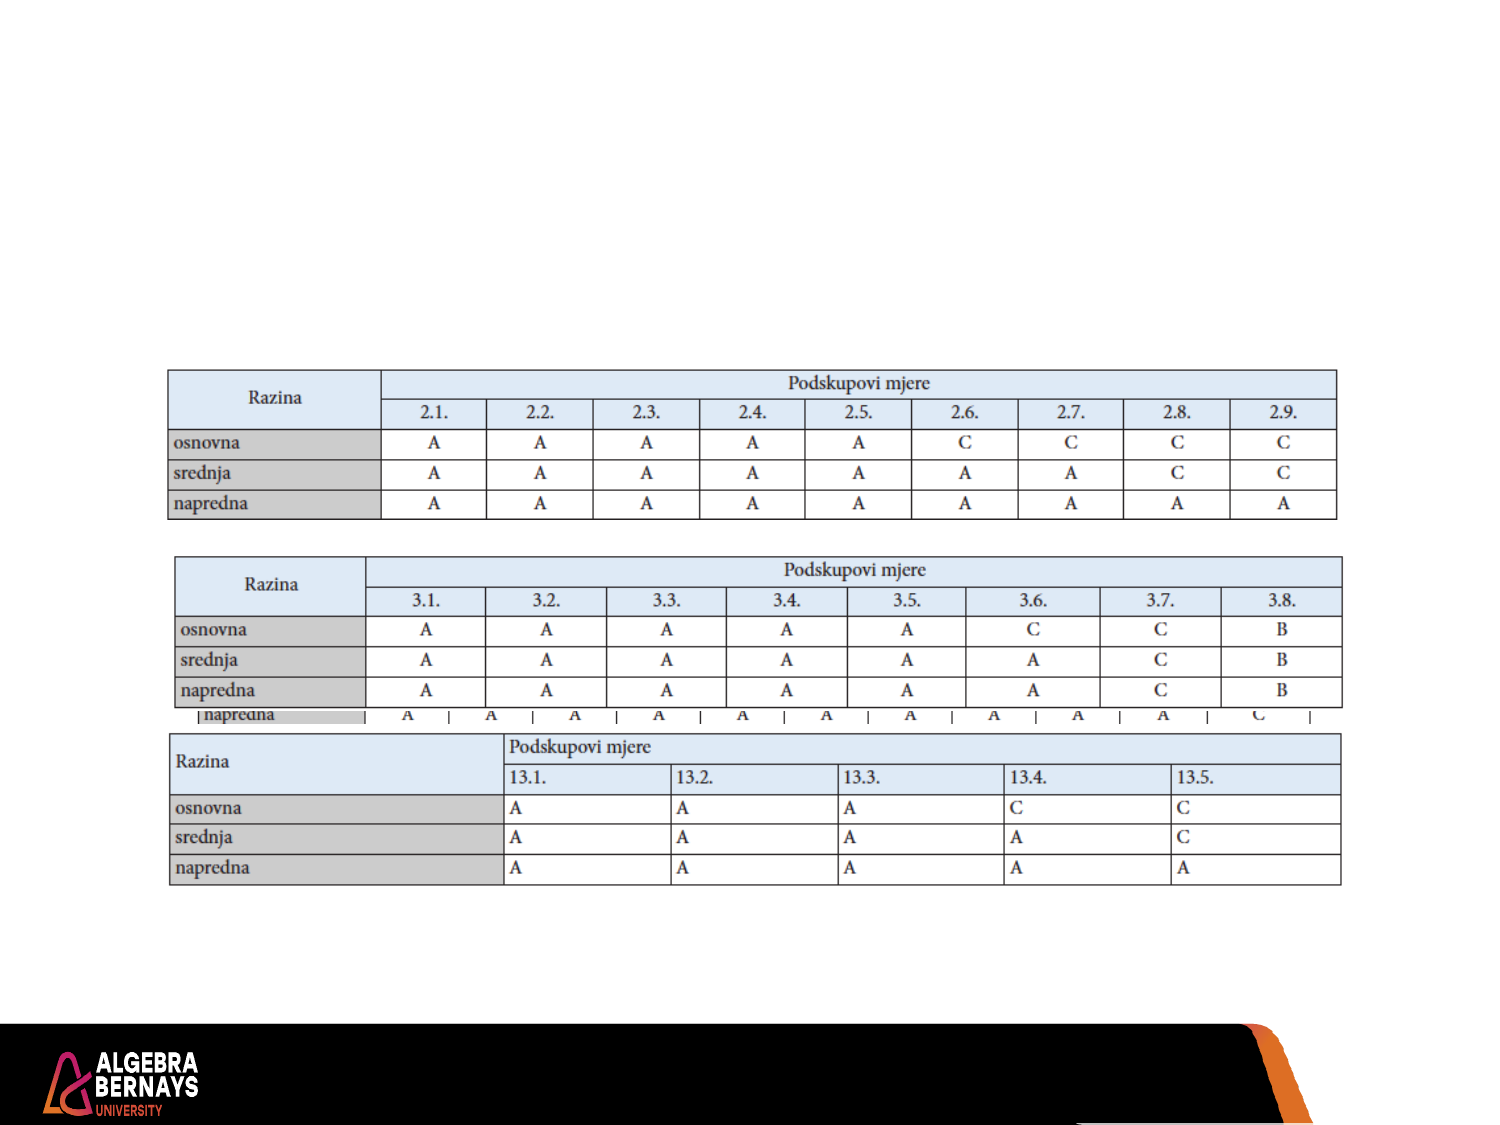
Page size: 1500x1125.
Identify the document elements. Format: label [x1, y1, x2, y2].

list [183, 711, 1317, 724]
picture [160, 555, 1347, 711]
picture [0, 1023, 1468, 1125]
picture [160, 724, 1351, 899]
picture [153, 367, 1348, 520]
